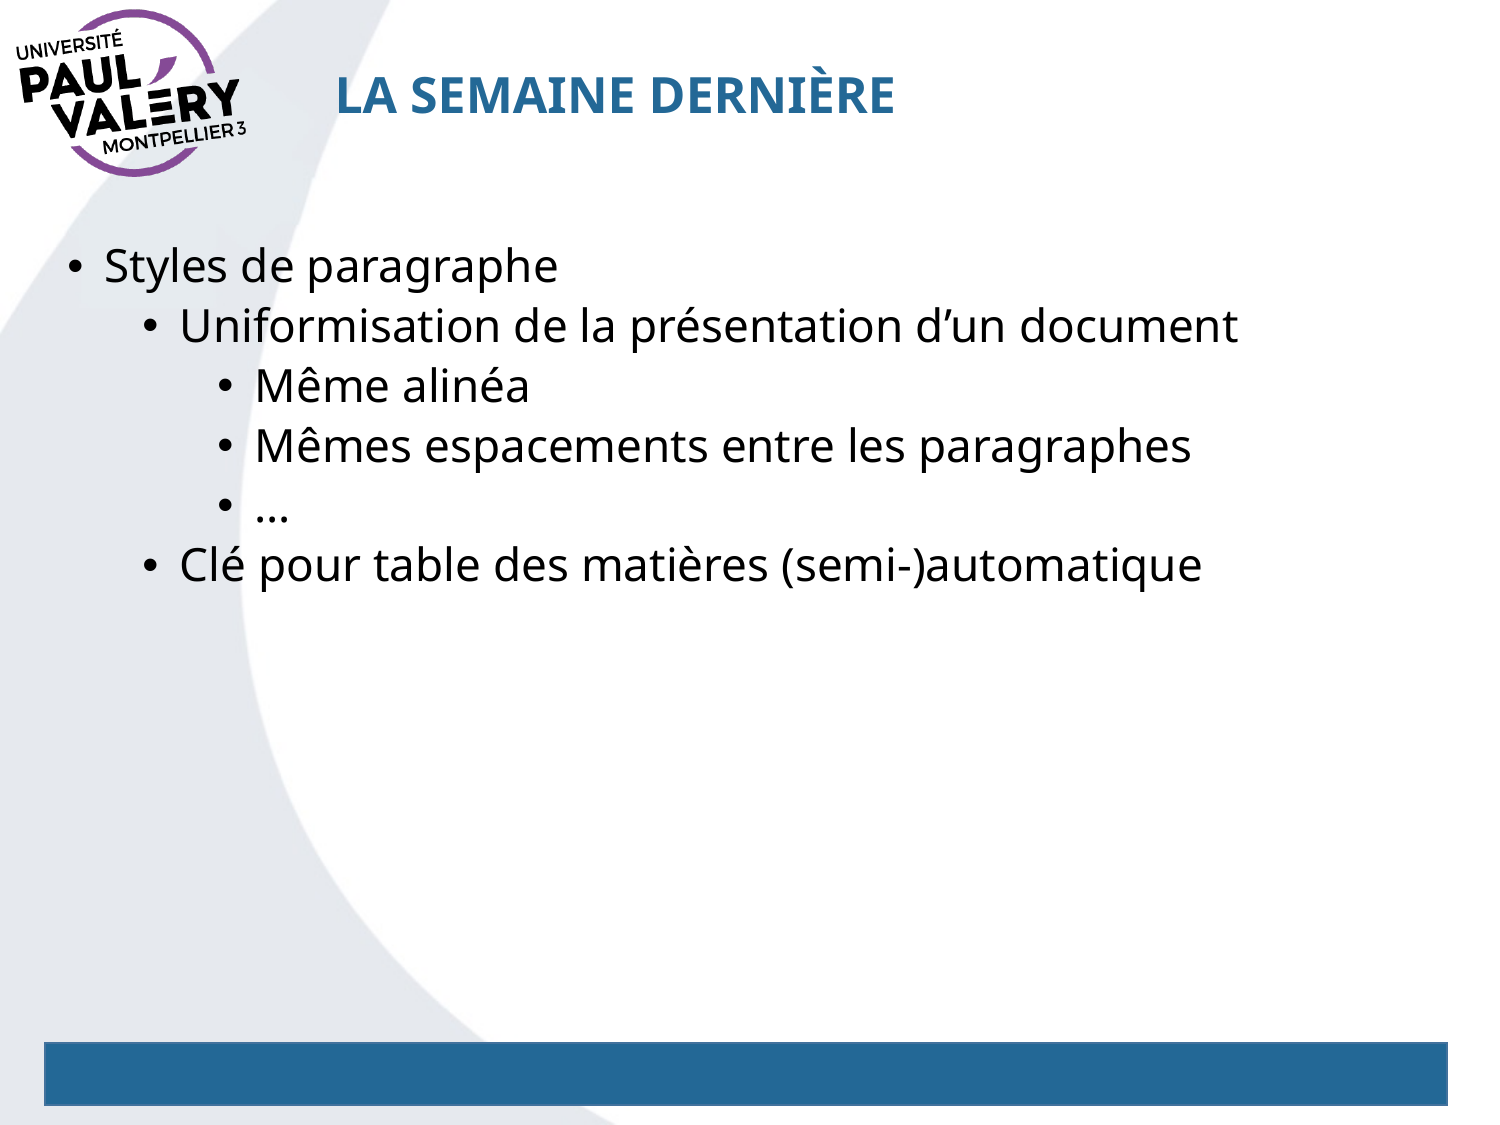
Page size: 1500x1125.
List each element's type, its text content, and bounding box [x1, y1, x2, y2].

title LA SEMAINE DERNIÈRE [319, 28, 1446, 168]
list Styles de paragraphe Uniformisation de la présentation d’un document Même alinéa Mêmes espacements entre les paragraphes … Clé pour table des matières (semi-)automatique [52, 235, 1446, 1001]
picture [0, 0, 1500, 1125]
